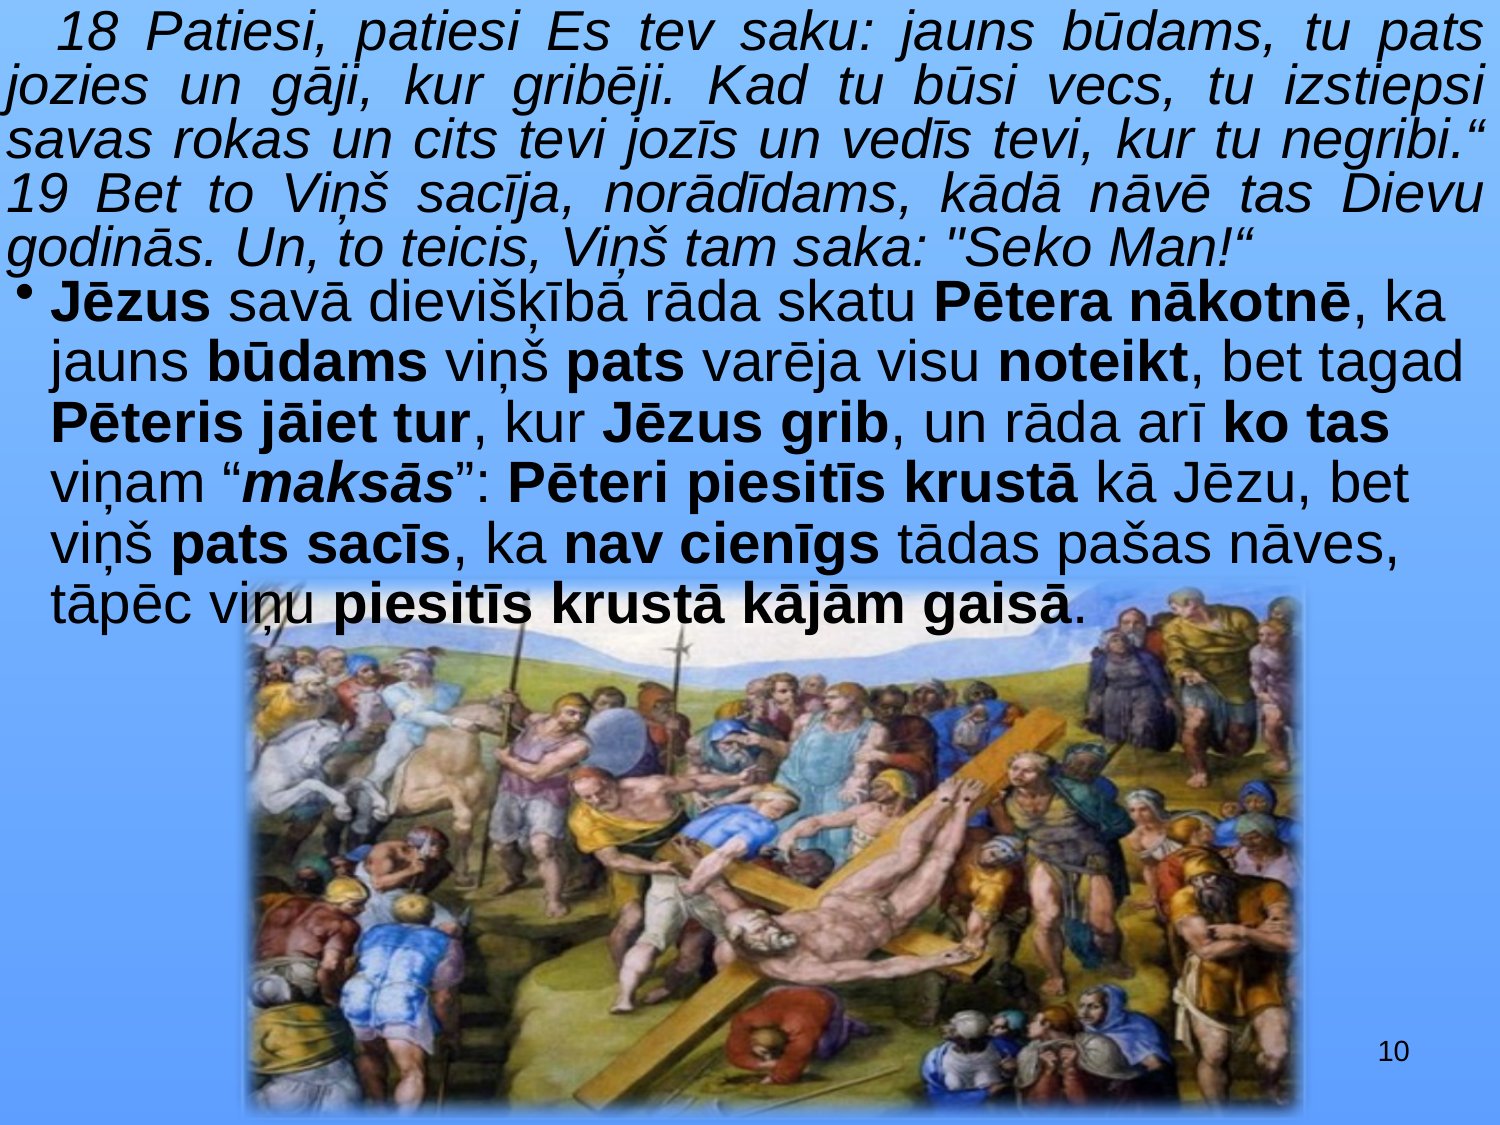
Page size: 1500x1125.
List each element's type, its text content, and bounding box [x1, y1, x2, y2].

picture [234, 573, 1313, 1125]
list 18 Patiesi, patiesi Es tev saku: jauns būdams, tu pats jozies un gāji, kur gribēji. Kad tu būsi vecs, tu izstiepsi savas rokas un cits tevi jozīs un vedīs tevi, kur tu negribi.“ 19 Bet to Viņš sacīja, norādīdams, kādā nāvē tas Dievu godinās. Un, to teicis, Viņš tam saka: "Seko Man!“ [0, 0, 1500, 198]
text_box Jēzus savā dievišķībā rāda skatu Pētera nākotnē, ka jauns būdams viņš pats varēja visu noteikt, bet tagad Pēteris jāiet tur, kur Jēzus grib, un rāda arī ko tas viņam “maksās”: Pēteri piesitīs krustā kā Jēzu, bet viņš pats sacīs, ka nav cienīgs tādas pašas nāves, tāpēc viņu piesitīs krustā kājām gaisā. [0, 265, 1500, 643]
slide_number 10 [1316, 1024, 1426, 1103]
